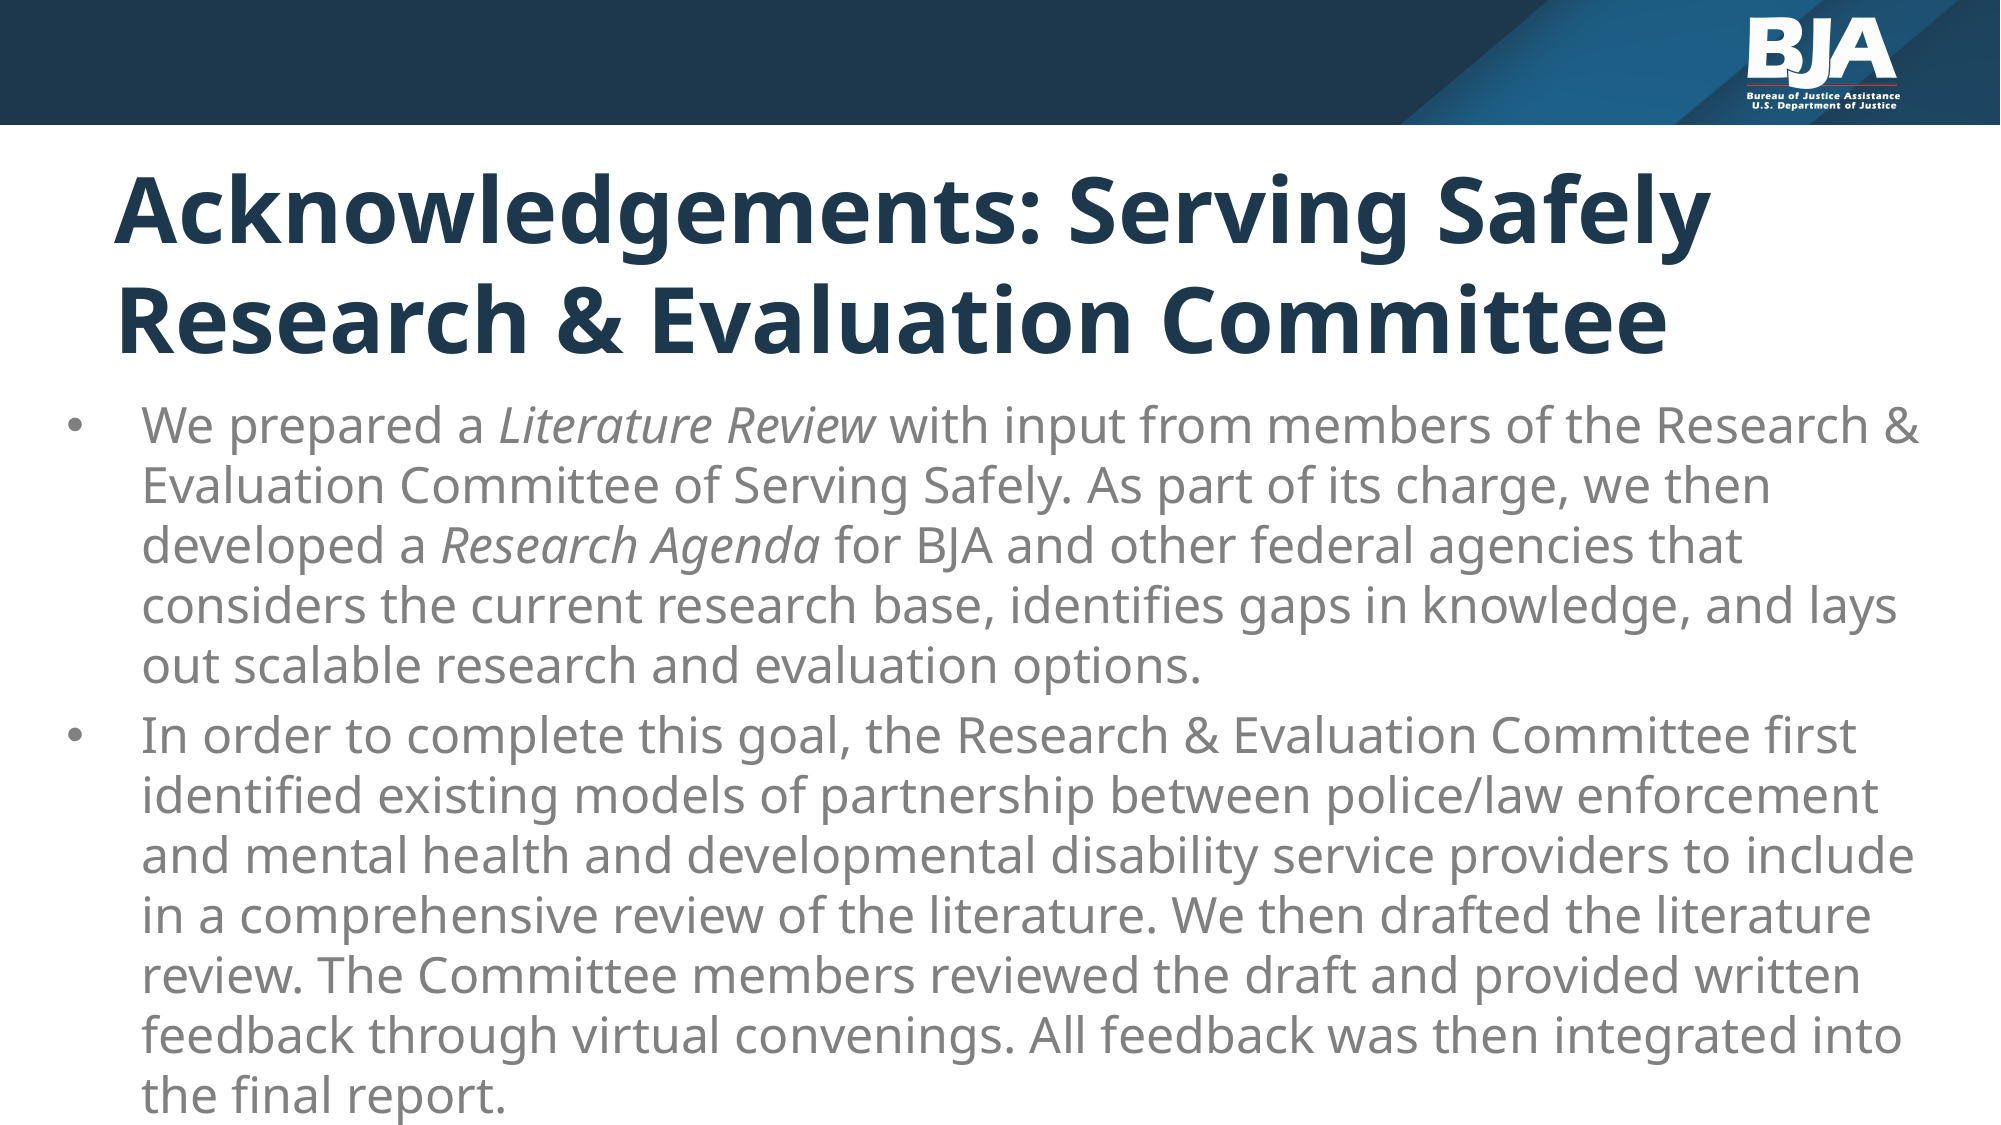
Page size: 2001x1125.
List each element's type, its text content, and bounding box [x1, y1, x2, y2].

title Acknowledgements: Serving Safely Research & Evaluation Committee [99, 168, 1900, 356]
list We prepared a Literature Review with input from members of the Research & Evaluation Committee of Serving Safely. As part of its charge, we then developed a Research Agenda for BJA and other federal agencies that considers the current research base, identifies gaps in knowledge, and lays out scalable research and evaluation options. In order to complete this goal, the Research & Evaluation Committee first identified existing models of partnership between police/law enforcement and mental health and developmental disability service providers to include in a comprehensive review of the literature. We then drafted the literature review. The Committee members reviewed the draft and provided written feedback through virtual convenings. All feedback was then integrated into the final report. [51, 386, 1949, 1061]
picture [0, 0, 2000, 125]
